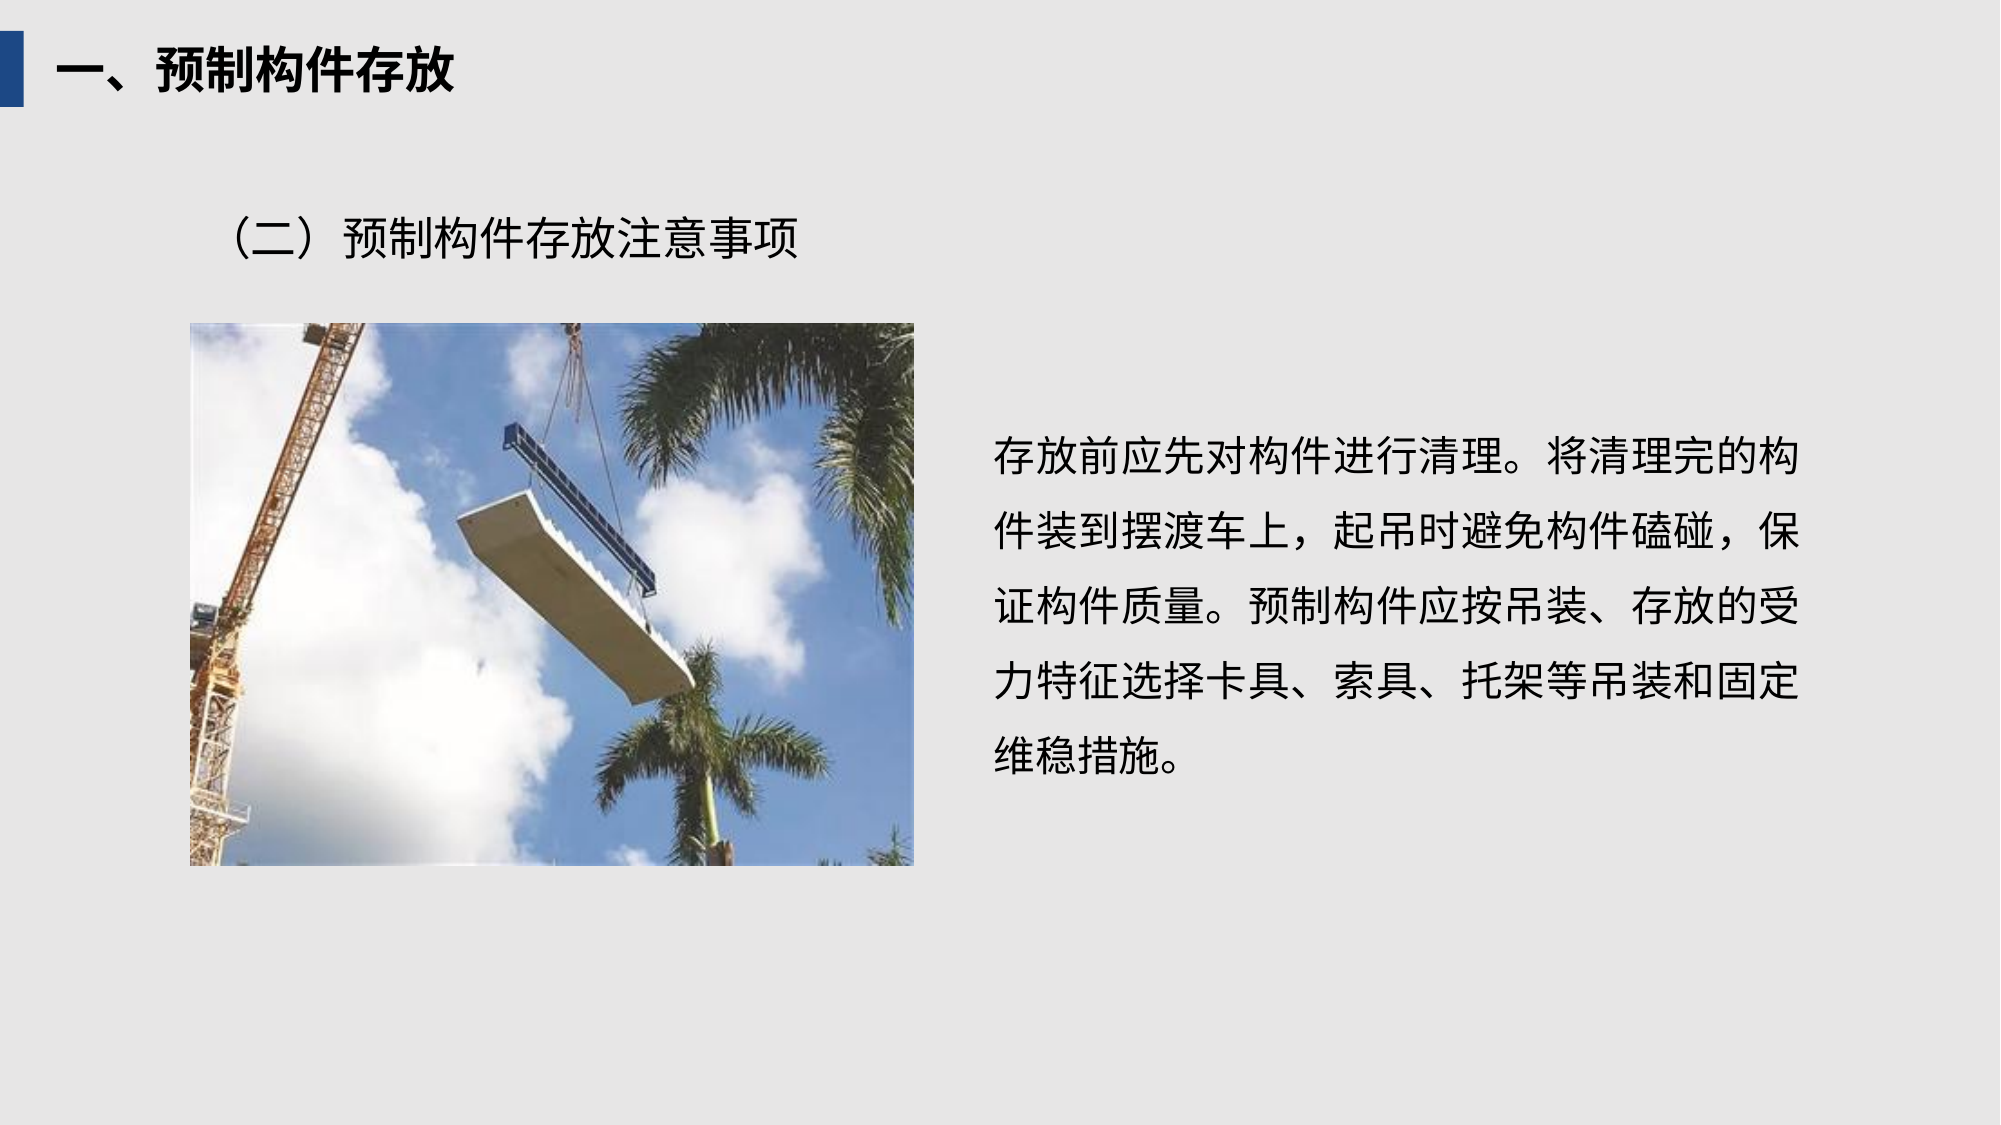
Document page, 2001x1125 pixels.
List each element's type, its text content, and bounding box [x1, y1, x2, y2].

text_box 一、预制构件存放 [40, 30, 471, 106]
text_box 存放前应先对构件进行清理。将清理完的构件装到摆渡车上，起吊时避免构件磕碰，保证构件质量。预制构件应按吊装、存放的受力特征选择卡具、索具、托架等吊装和固定维稳措施。 [978, 397, 1816, 788]
picture [190, 323, 915, 867]
text_box [0, 30, 24, 107]
text_box （二）预制构件存放注意事项 [190, 202, 918, 273]
